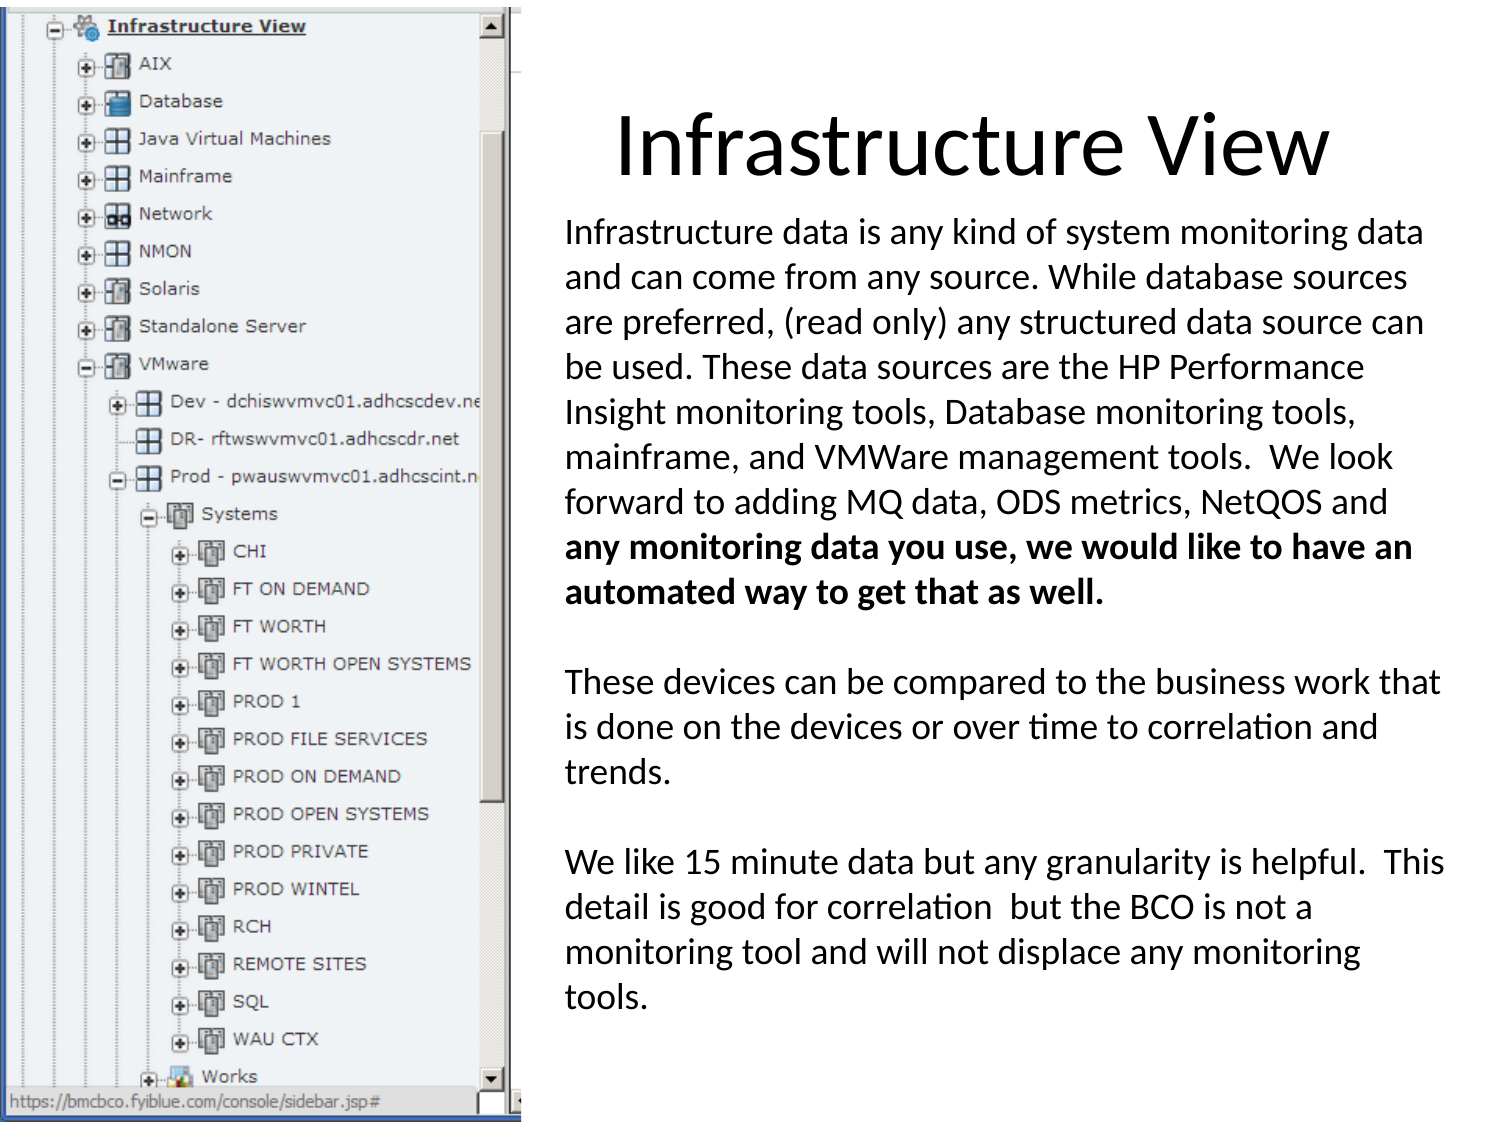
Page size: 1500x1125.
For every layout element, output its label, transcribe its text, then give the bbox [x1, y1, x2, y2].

text_box Infrastructure data is any kind of system monitoring data and can come from any source. While database sources are preferred, (read only) any structured data source can be used. These data sources are the HP Performance Insight monitoring tools, Database monitoring tools, mainframe, and VMWare management tools. We look forward to adding MQ data, ODS metrics, NetQOS and any monitoring data you use, we would like to have an automated way to get that as well. These devices can be compared to the business work that is done on the devices or over time to correlation and trends. We like 15 minute data but any granularity is helpful. This detail is good for correlation but the BCO is not a monitoring tool and will not displace any monitoring tools. [549, 199, 1463, 1070]
title Infrastructure View [526, 45, 1425, 233]
picture [0, 7, 522, 1123]
